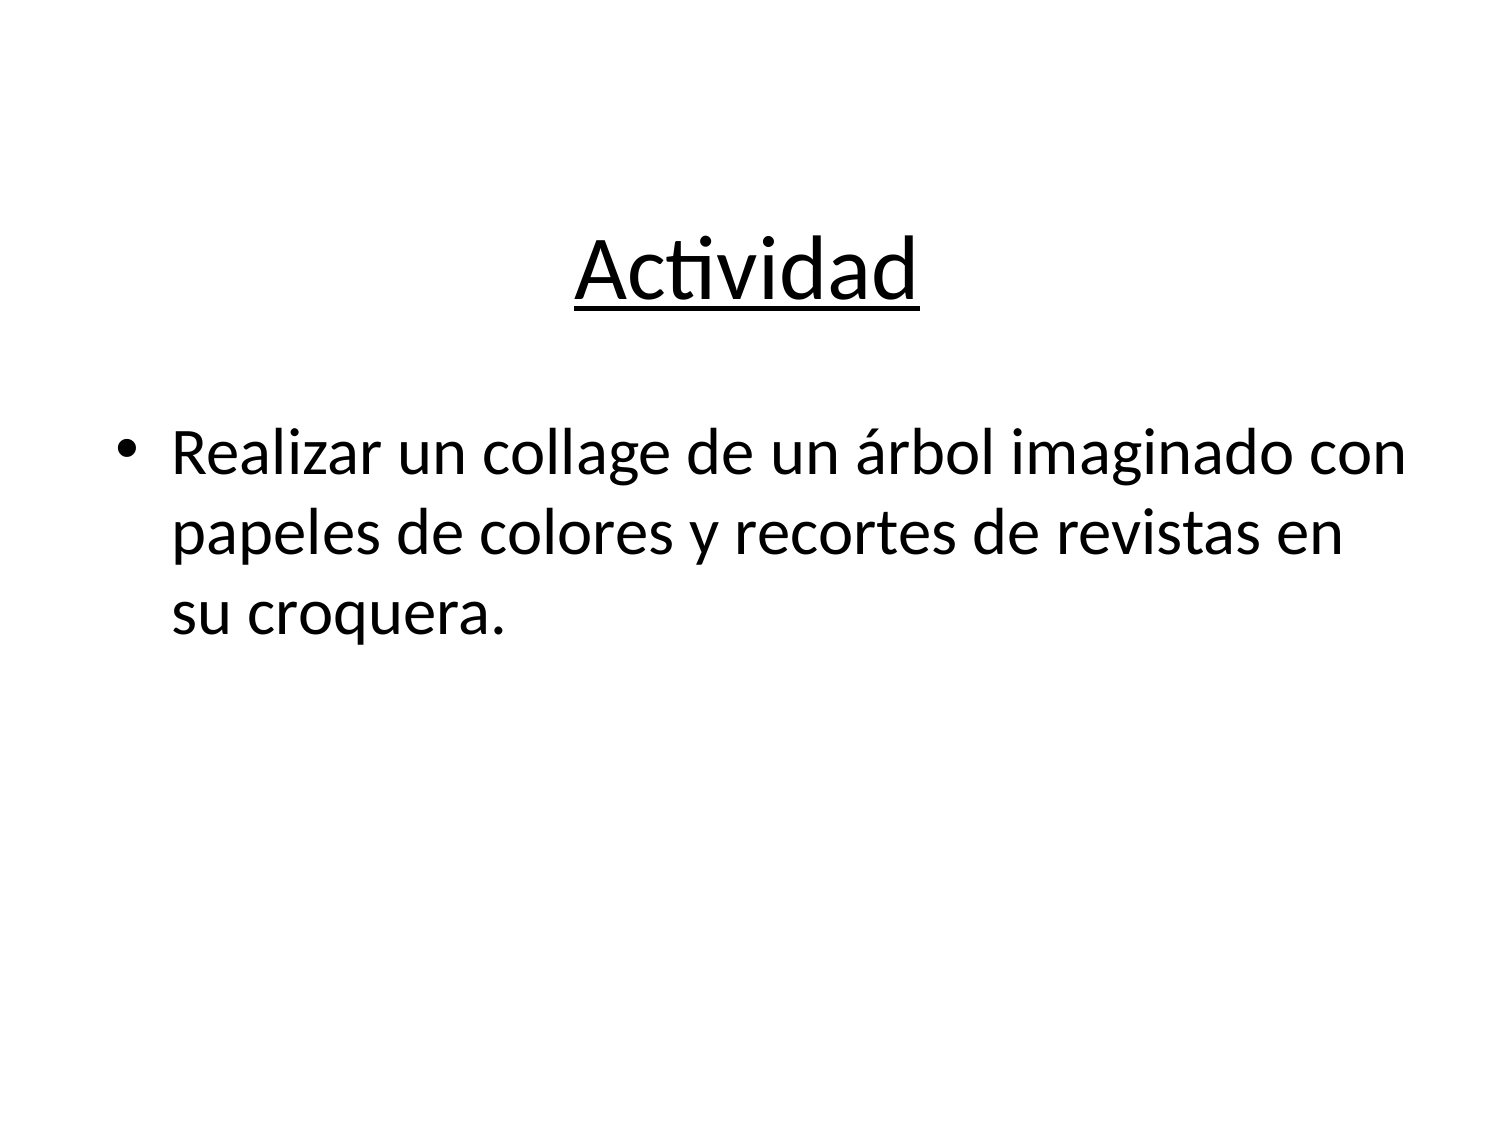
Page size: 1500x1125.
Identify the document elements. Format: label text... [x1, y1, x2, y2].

list Realizar un collage de un árbol imaginado con papeles de colores y recortes de revistas en su croquera. [100, 399, 1425, 905]
title Actividad [224, 126, 1270, 399]
